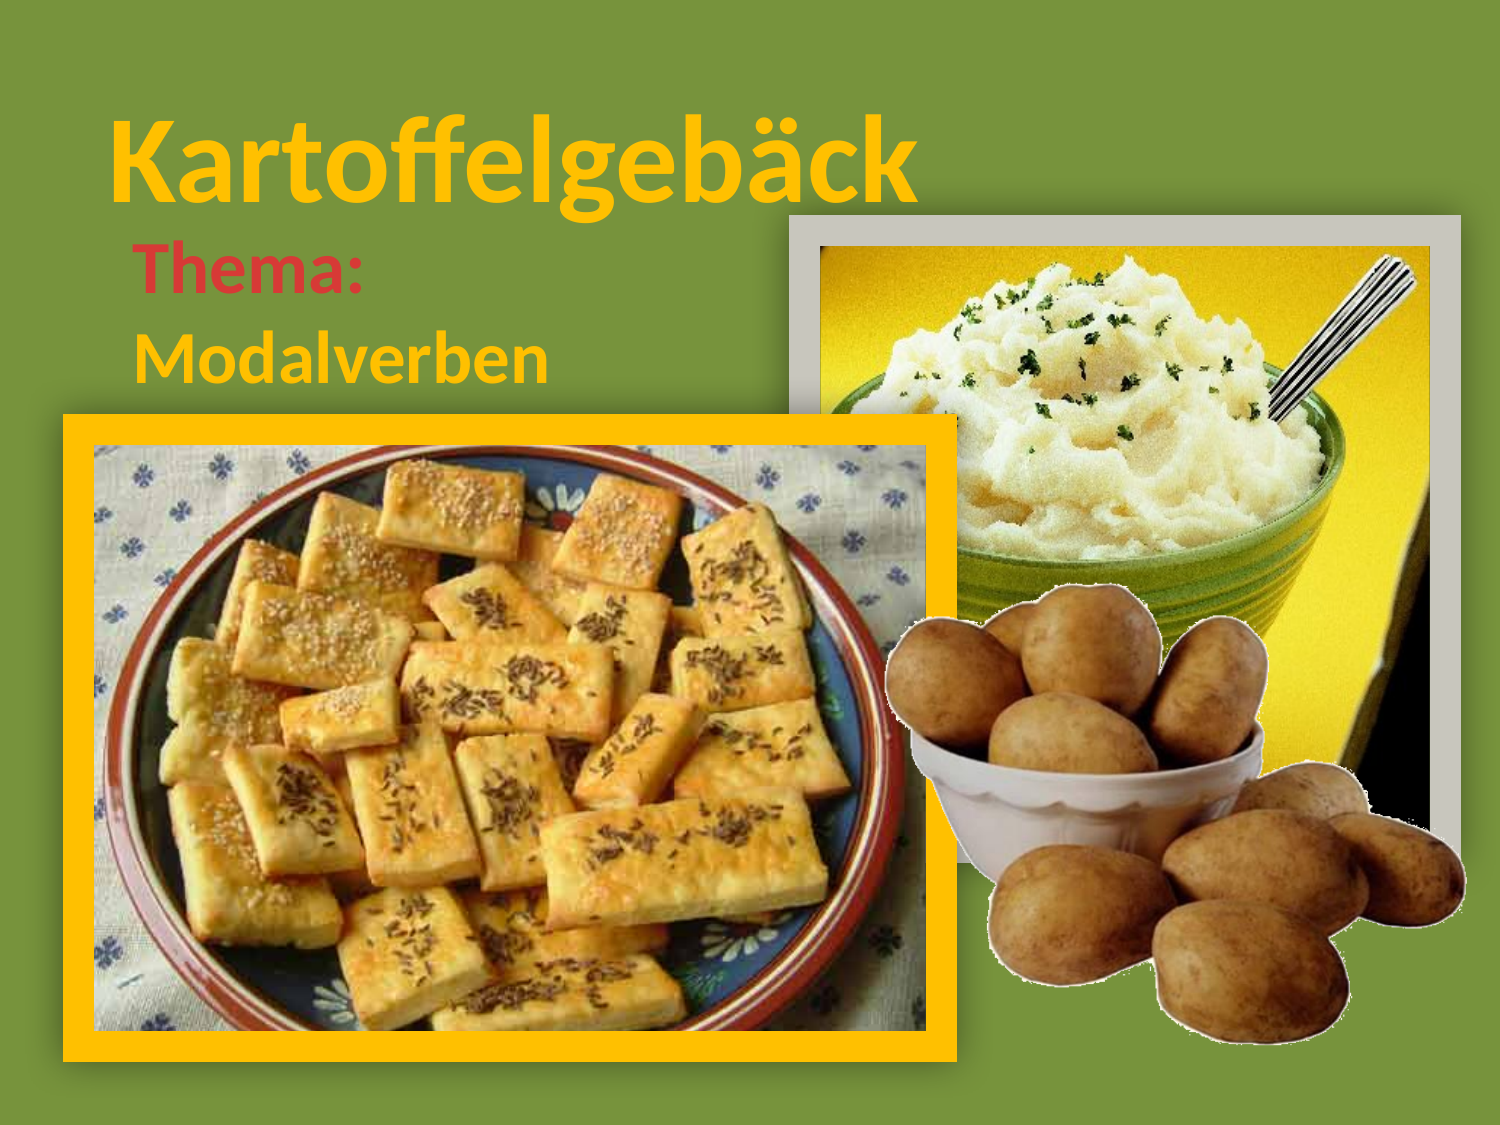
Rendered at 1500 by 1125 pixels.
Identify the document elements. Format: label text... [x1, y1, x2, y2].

picture [93, 245, 1477, 1055]
text_box Thema: Modalverben [117, 210, 715, 387]
text_box Kartoffelgebäck [93, 70, 1137, 236]
